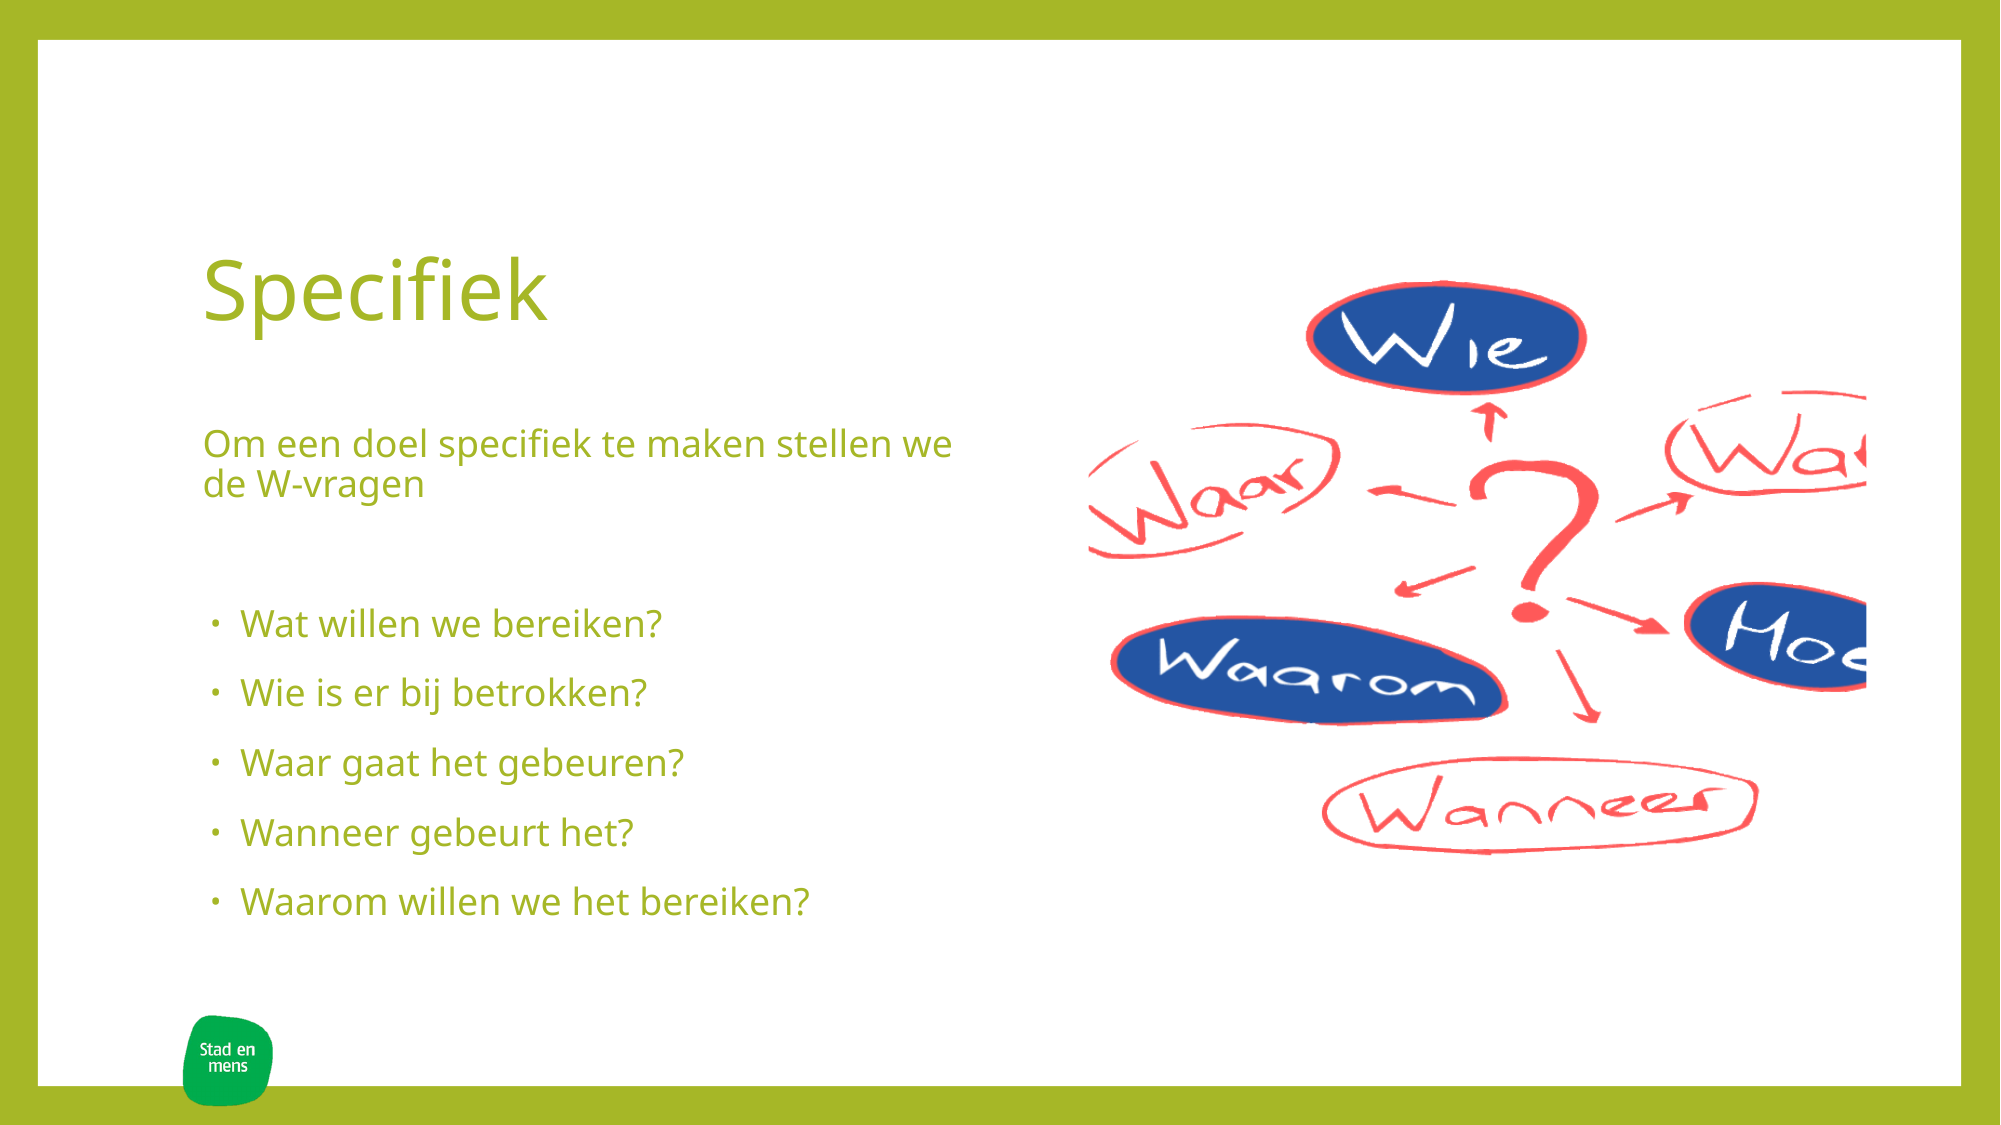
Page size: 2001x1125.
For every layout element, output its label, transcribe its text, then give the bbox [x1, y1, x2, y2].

title Specifiek [187, 175, 1041, 413]
picture [179, 1013, 273, 1110]
list Om een doel specifiek te maken stellen we de W-vragen Wat willen we bereiken? Wie is er bij betrokken? Waar gaat het gebeuren? Wanneer gebeurt het? Waarom willen we het bereiken? [187, 417, 1022, 1000]
picture [1088, 202, 1867, 941]
